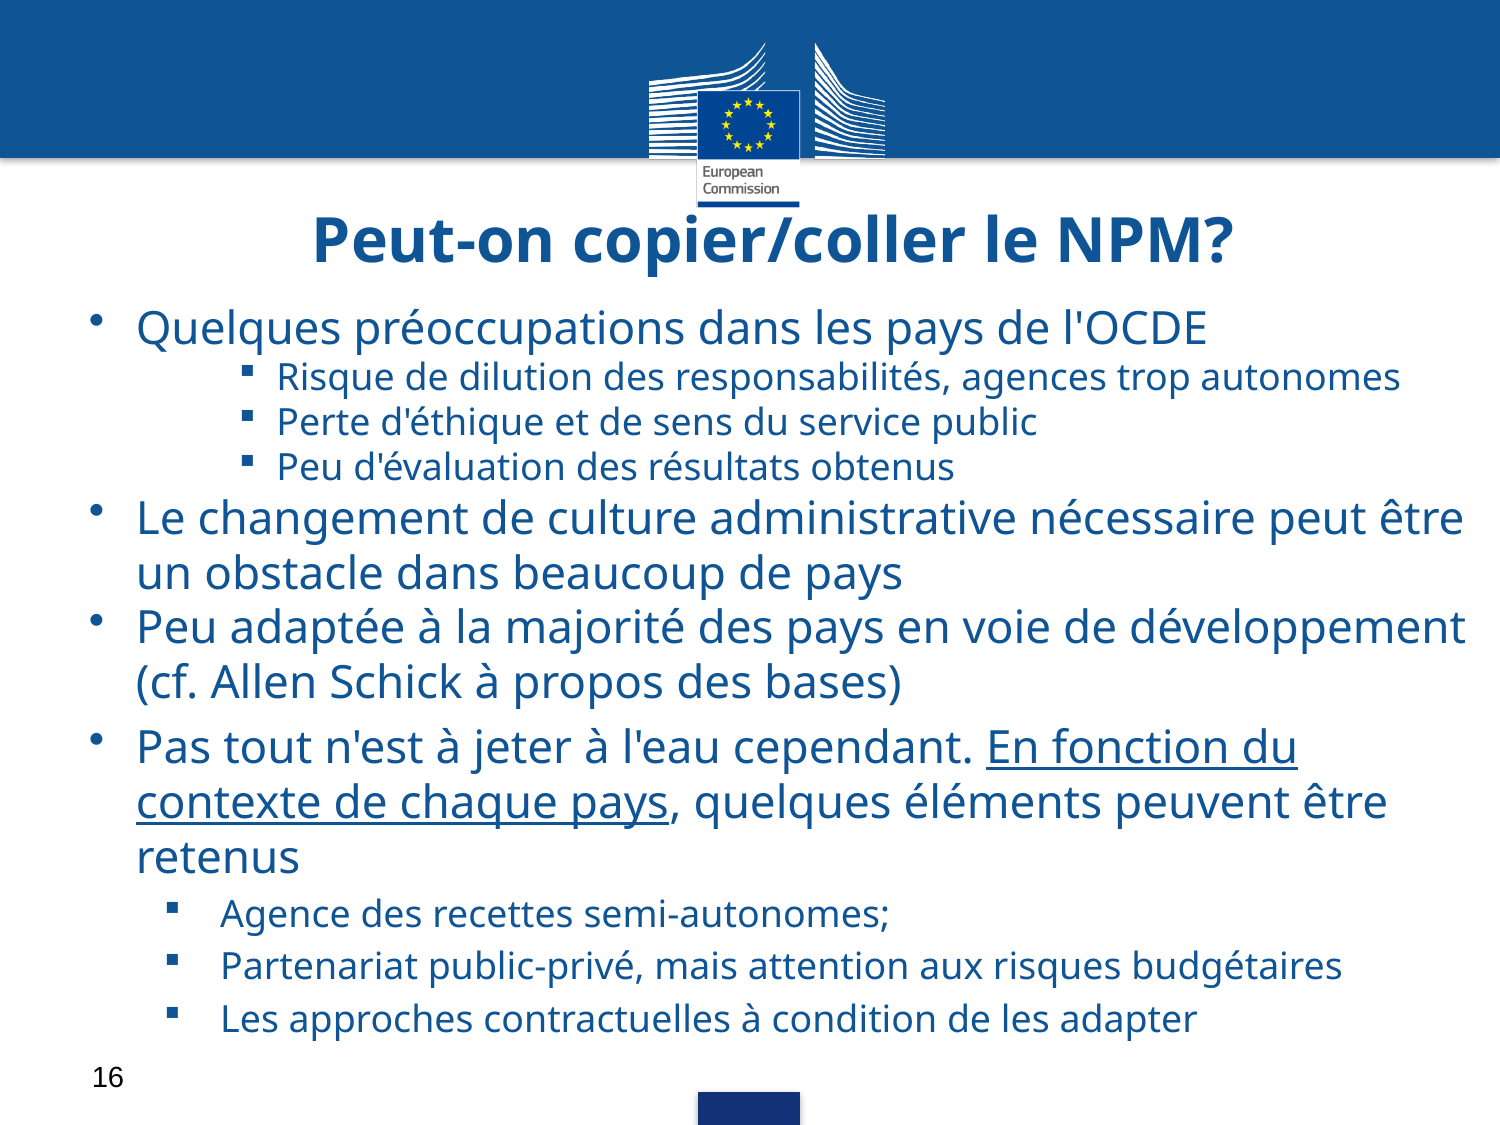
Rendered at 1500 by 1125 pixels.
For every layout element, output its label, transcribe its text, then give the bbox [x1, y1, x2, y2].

slide_number 16 [76, 1022, 553, 1102]
picture [649, 42, 885, 184]
title Peut-on copier/coller le NPM? [105, 184, 1383, 290]
list Quelques préoccupations dans les pays de l'OCDE Risque de dilution des responsabilités, agences trop autonomes Perte d'éthique et de sens du service public Peu d'évaluation des résultats obtenus Le changement de culture administrative nécessaire peut être un obstacle dans beaucoup de pays Peu adaptée à la majorité des pays en voie de développement (cf. Allen Schick à propos des bases) Pas tout n'est à jeter à l'eau cependant. En fonction du contexte de chaque pays, quelques éléments peuvent être retenus Agence des recettes semi-autonomes; Partenariat public-privé, mais attention aux risques budgétaires Les approches contractuelles à condition de les adapter [0, 290, 1499, 981]
